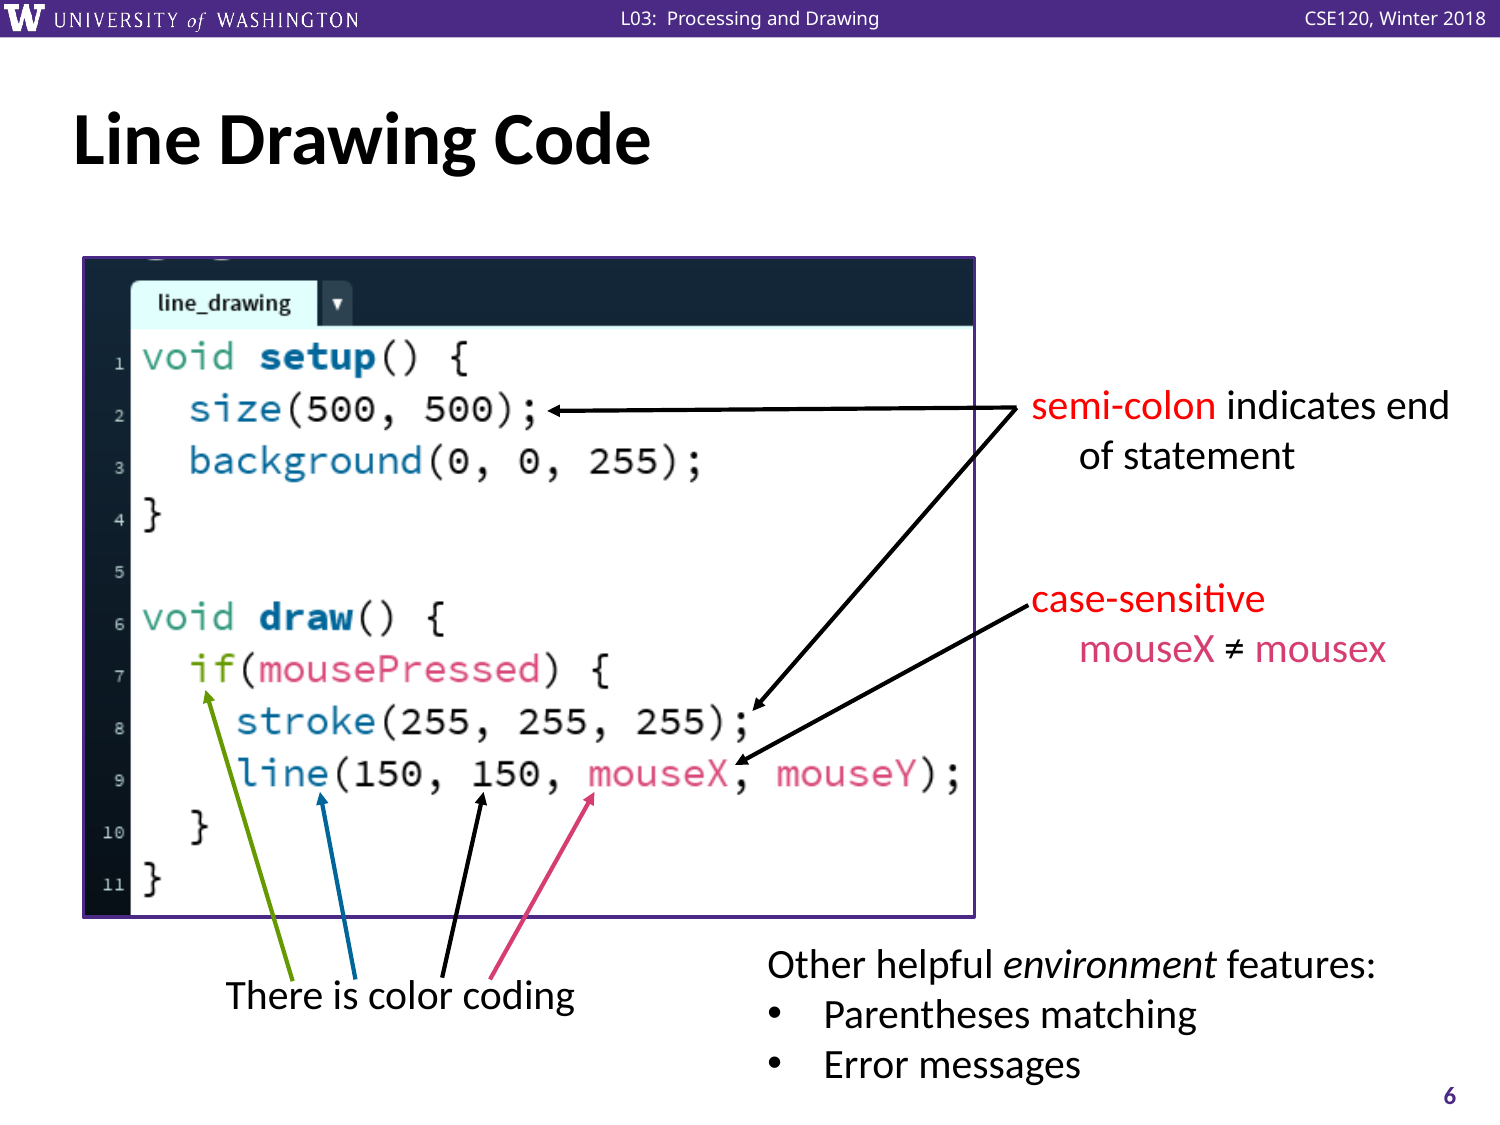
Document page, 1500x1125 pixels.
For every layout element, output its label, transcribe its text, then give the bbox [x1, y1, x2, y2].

picture [633, 712, 973, 916]
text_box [546, 370, 1469, 712]
slide_number 6 [1400, 1065, 1500, 1125]
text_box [205, 689, 633, 1026]
picture [4, 4, 358, 32]
title Line Drawing Code [58, 71, 1438, 198]
text_box Other helpful environment features: Parentheses matching Error messages [752, 929, 1407, 1094]
picture [84, 258, 973, 916]
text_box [734, 562, 1407, 766]
